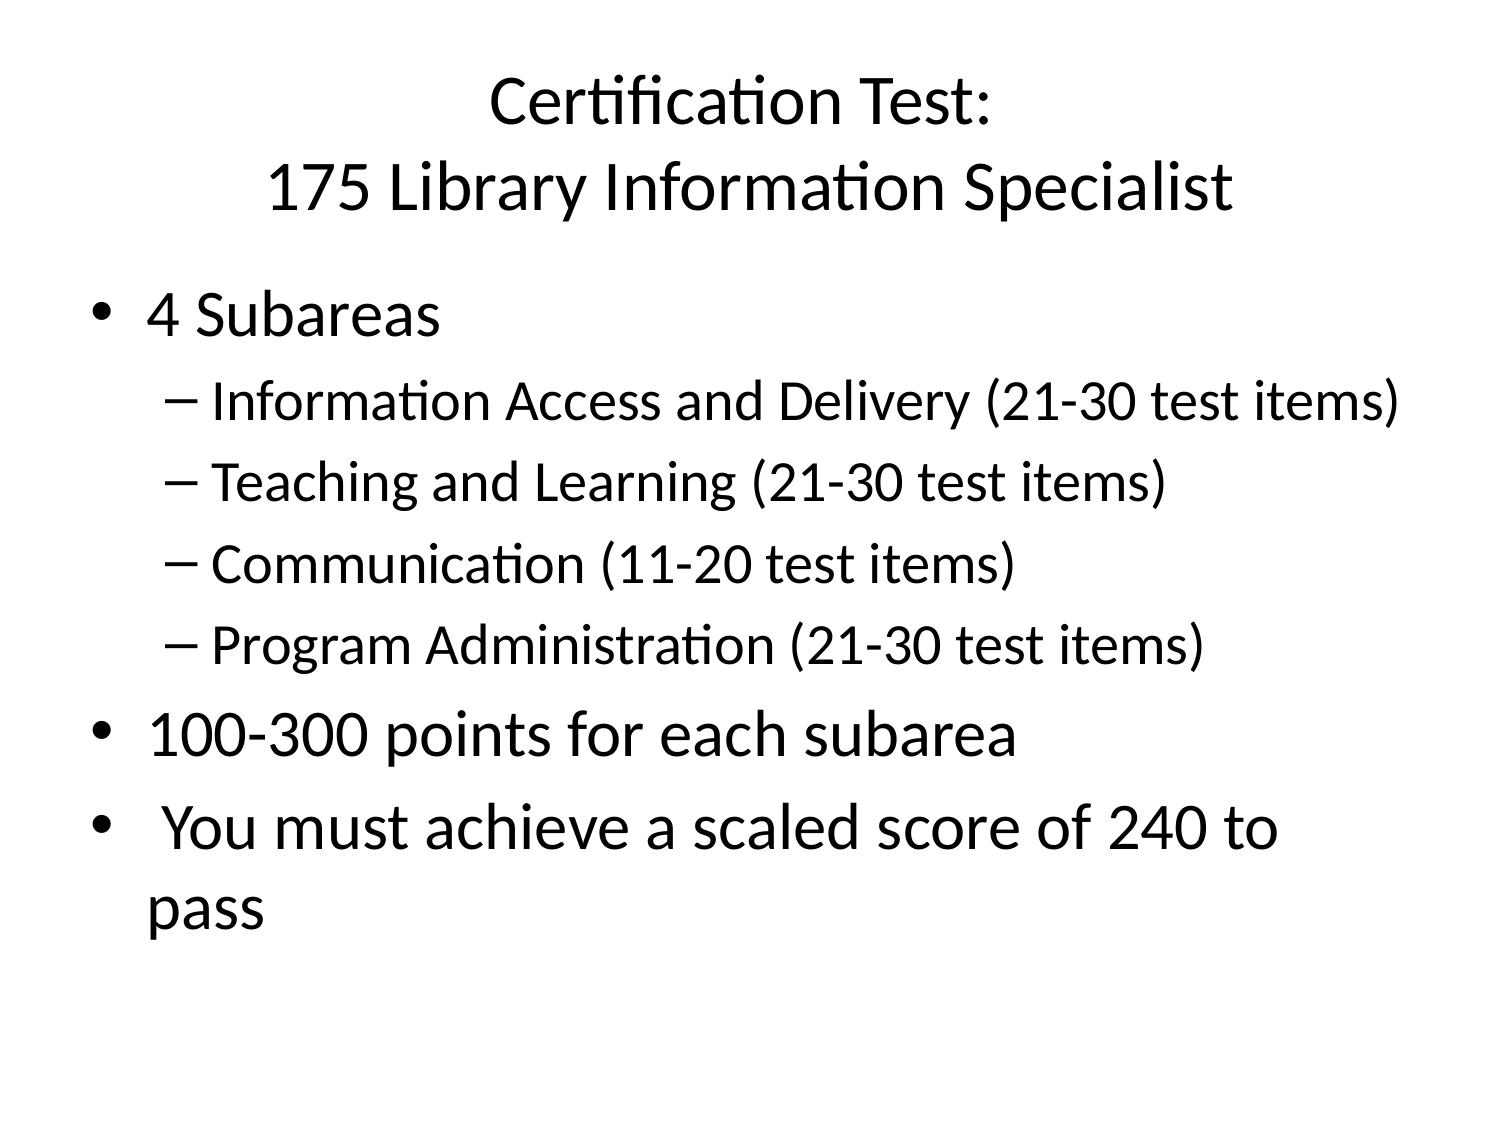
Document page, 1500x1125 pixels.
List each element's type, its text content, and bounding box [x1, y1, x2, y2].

title Certification Test: 175 Library Information Specialist [75, 45, 1425, 233]
list 4 Subareas Information Access and Delivery (21-30 test items) Teaching and Learning (21-30 test items) Communication (11-20 test items) Program Administration (21-30 test items) 100-300 points for each subarea You must achieve a scaled score of 240 to pass [75, 262, 1425, 1005]
